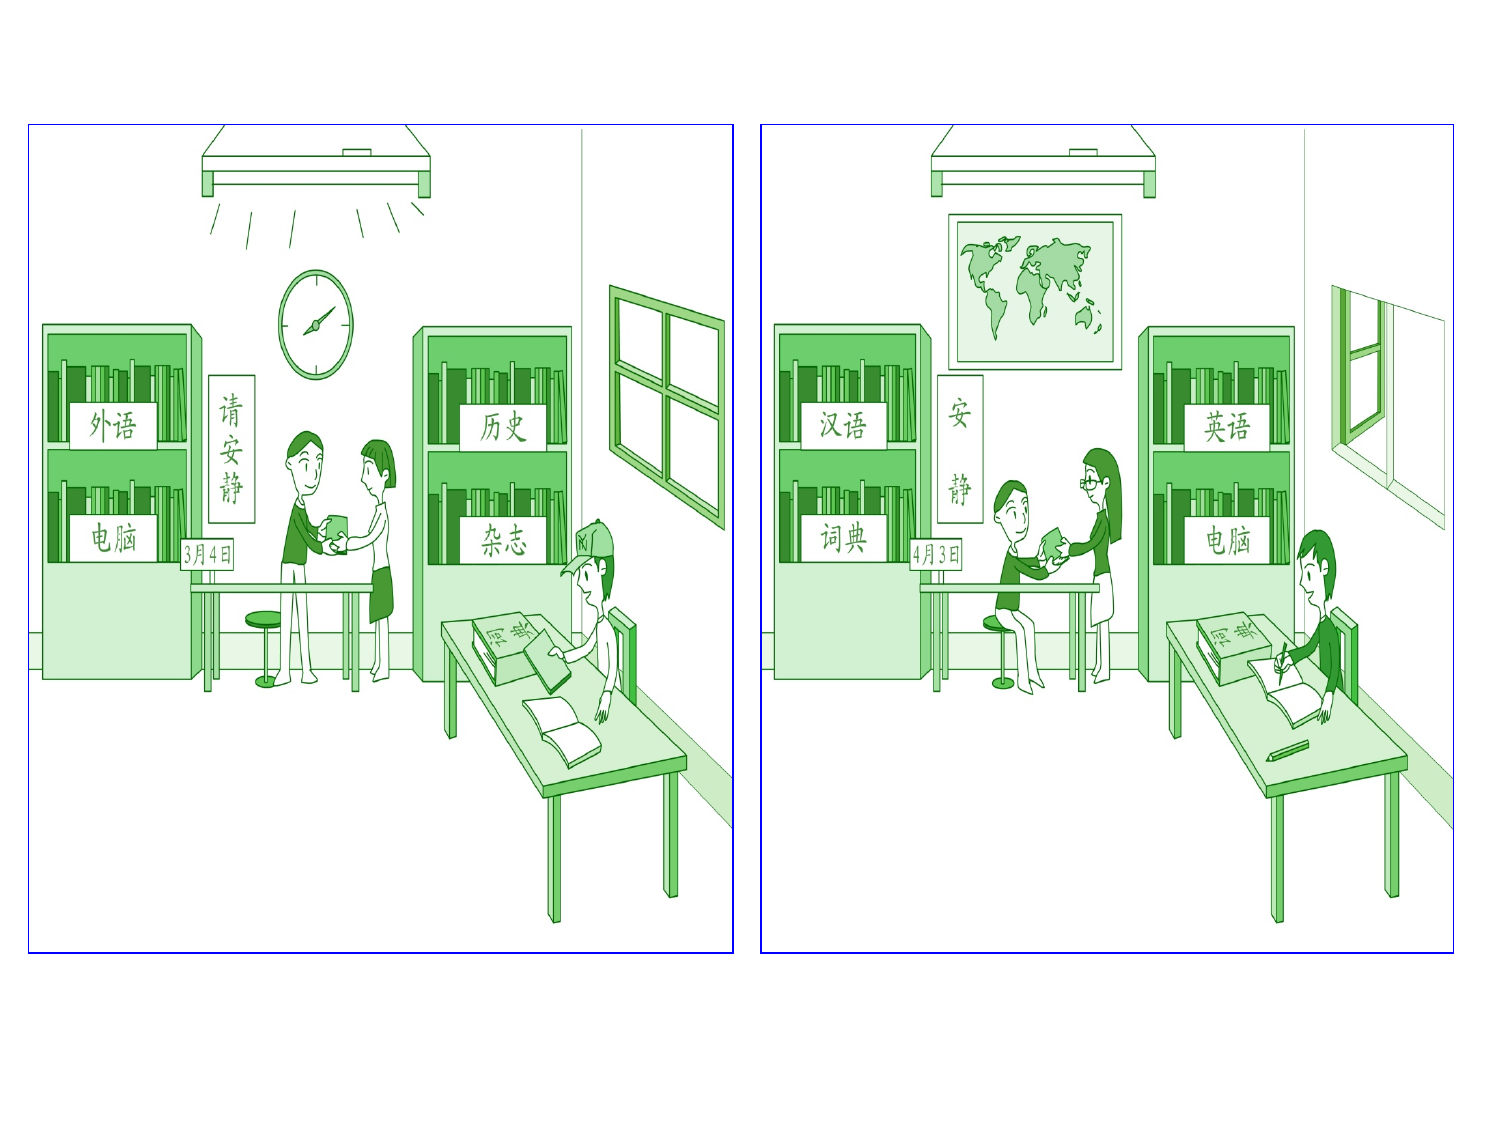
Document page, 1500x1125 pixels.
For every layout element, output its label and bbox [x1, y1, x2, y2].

picture [761, 125, 1453, 953]
picture [29, 125, 733, 953]
